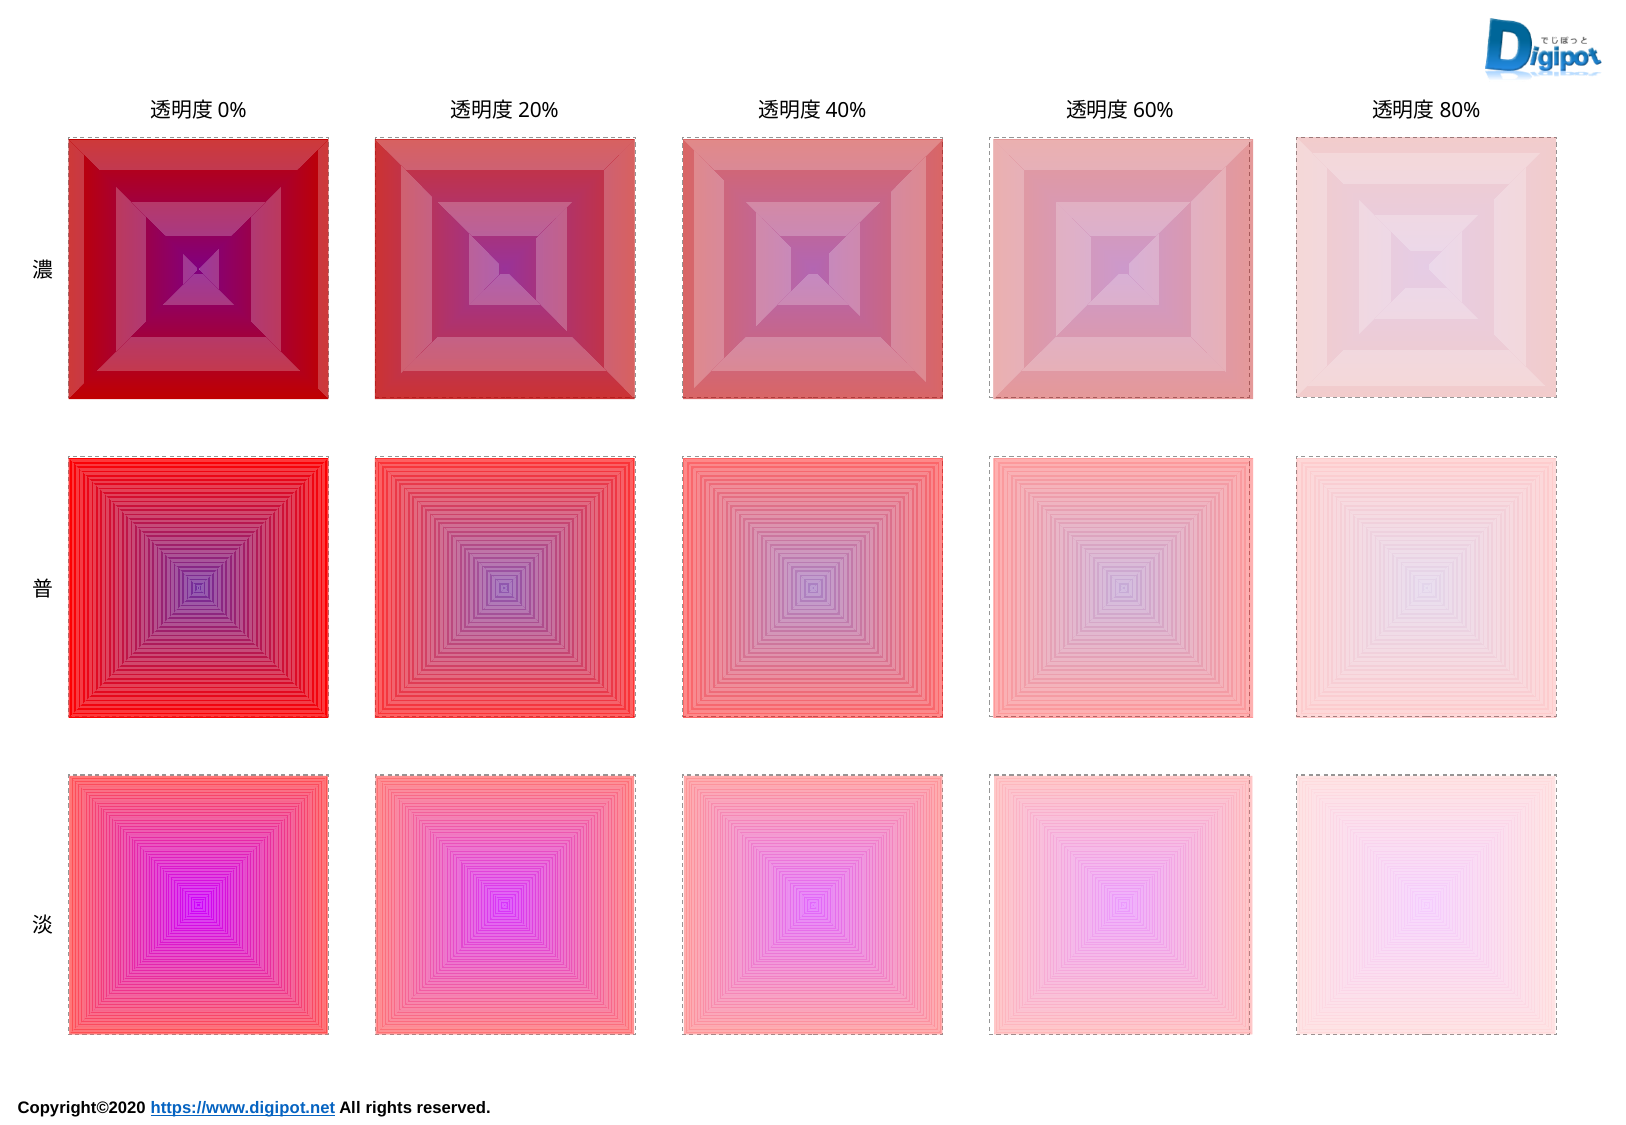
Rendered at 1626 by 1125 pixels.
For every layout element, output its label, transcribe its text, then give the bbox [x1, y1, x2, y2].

text_box [683, 139, 943, 400]
text_box 透明度20% [436, 89, 574, 130]
text_box 普 [17, 567, 69, 608]
text_box [69, 775, 328, 1035]
text_box [683, 775, 943, 1035]
text_box [1297, 775, 1556, 1035]
picture [1485, 18, 1602, 82]
text_box [993, 139, 1254, 400]
text_box [994, 775, 1253, 1035]
text_box 透明度80% [1357, 89, 1496, 130]
text_box [68, 458, 329, 718]
text_box [1296, 458, 1557, 718]
text_box [993, 458, 1254, 718]
text_box 透明度0% [135, 89, 262, 130]
text_box [374, 458, 635, 718]
text_box [1296, 137, 1557, 397]
text_box [68, 139, 329, 400]
text_box [683, 458, 943, 718]
text_box 透明度40% [743, 89, 882, 130]
text_box 濃 [17, 249, 69, 289]
text_box [374, 139, 635, 400]
text_box 淡 [17, 904, 69, 944]
text_box [375, 775, 635, 1035]
text_box 透明度60% [1051, 89, 1189, 130]
